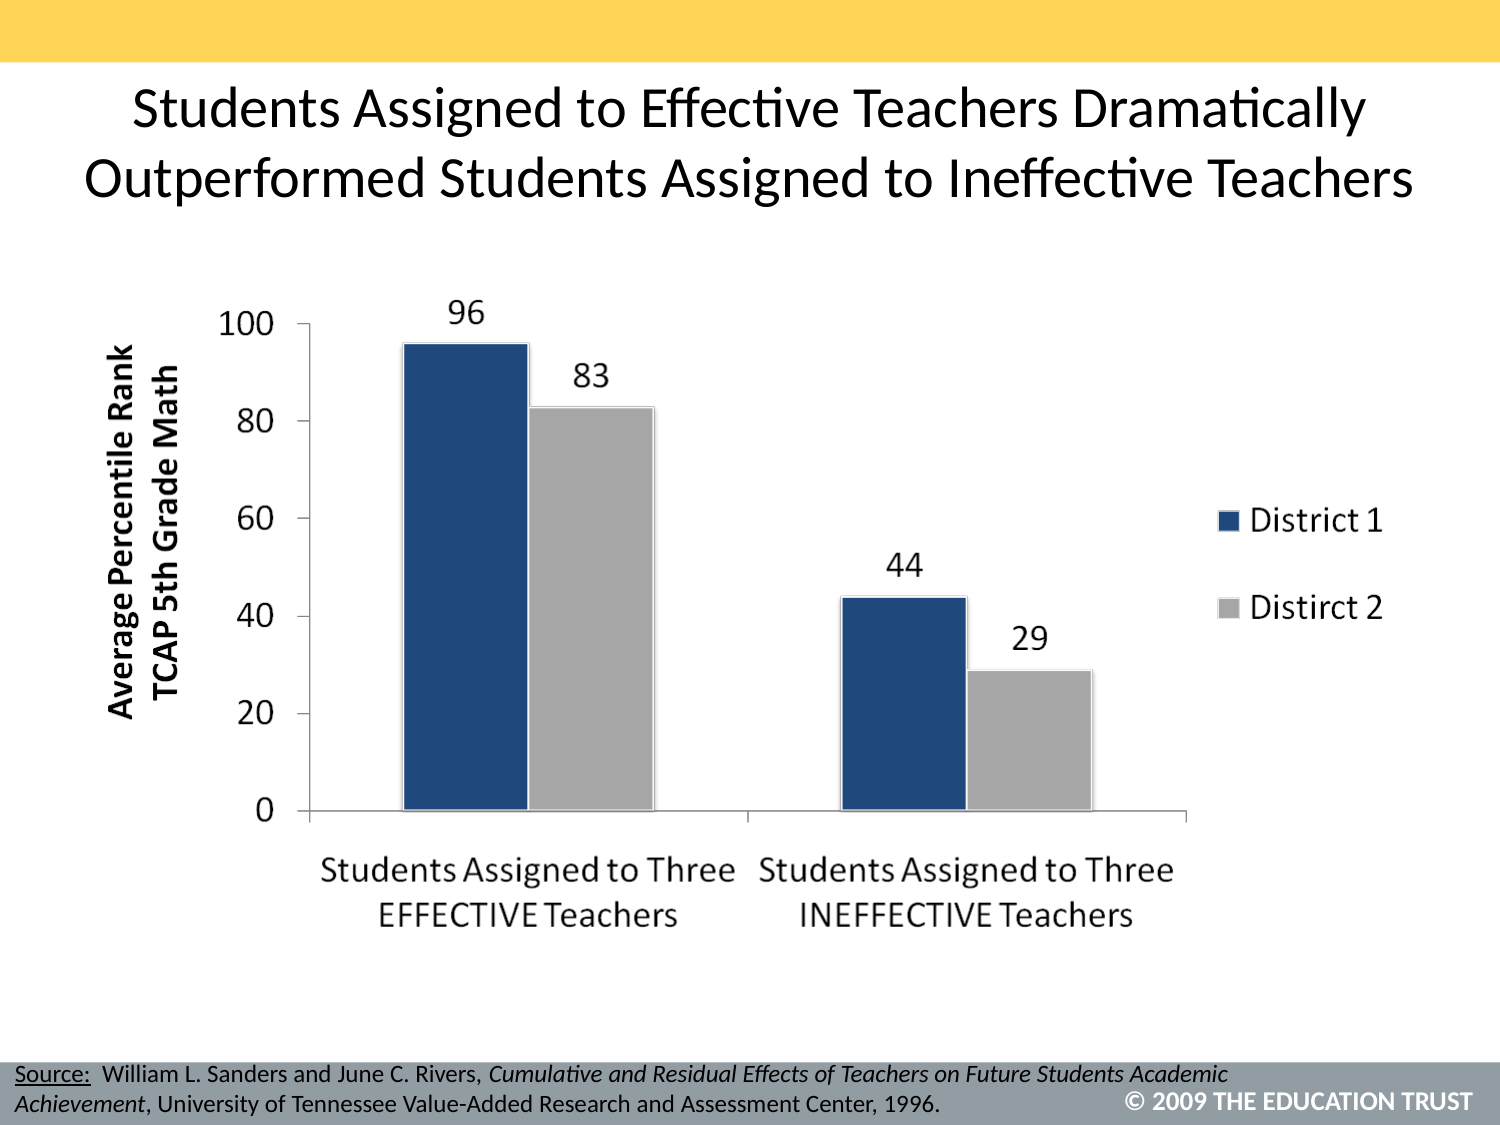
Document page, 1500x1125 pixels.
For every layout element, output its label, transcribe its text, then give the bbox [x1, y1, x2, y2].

text_box Source: William L. Sanders and June C. Rivers, Cumulative and Residual Effects of Teachers on Future Students Academic Achievement, University of Tennessee Value-Added Research and Assessment Center, 1996. [0, 1049, 1338, 1125]
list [74, 274, 1428, 1020]
title Students Assigned to Effective Teachers Dramatically Outperformed Students Assigned to Ineffective Teachers [0, 44, 1500, 233]
